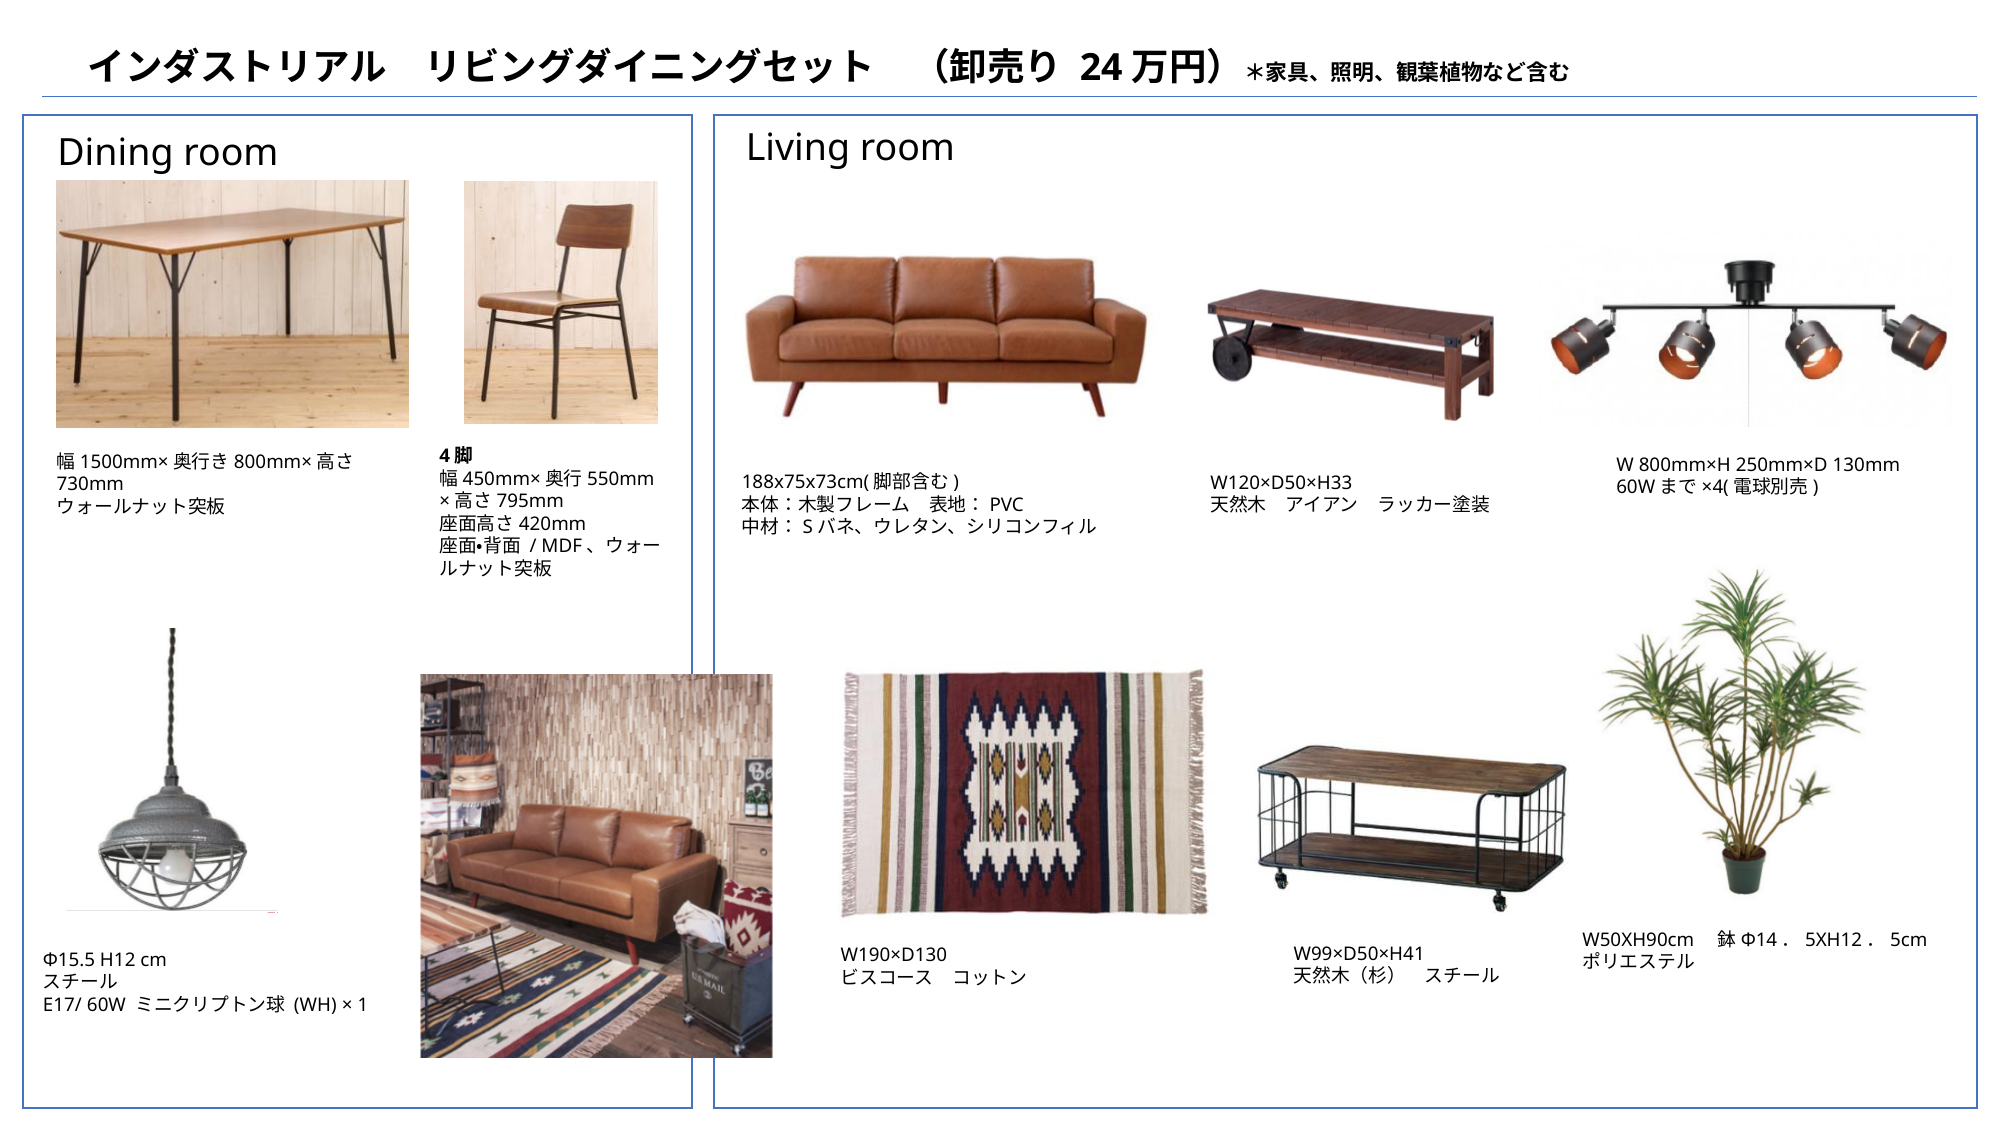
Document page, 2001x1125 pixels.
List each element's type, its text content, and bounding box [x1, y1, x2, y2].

text_box W120×D50×H33 天然木 アイアン ラッカー塗装 [1195, 462, 1522, 523]
picture [1183, 272, 1516, 434]
text_box [713, 114, 1978, 1109]
picture [56, 180, 409, 428]
text_box 188x75x73cm(脚部含む) 本体：木製フレーム 表地：PVC 中材：Sバネ、ウレタン、シリコンフィル [727, 462, 1112, 545]
text_box W 800mm×H 250mm×D 130mm 60Wまで×4(電球別売) [1601, 445, 1963, 506]
picture [1539, 224, 1953, 427]
text_box 幅1500mm×奥行き800mm×高さ730mm ウォールナット突板 [41, 442, 424, 525]
text_box Living room [731, 115, 971, 175]
text_box Dining room [42, 120, 294, 181]
picture [831, 660, 1215, 927]
text_box 4脚 幅450mm×奥行550mm ×高さ795mm 座面高さ420mm 座面・背面 / MDF、ウォールナット突板 [424, 436, 680, 587]
picture [1241, 737, 1579, 920]
text_box [22, 114, 693, 1109]
picture [420, 674, 779, 1058]
picture [66, 628, 278, 913]
picture [464, 181, 658, 424]
picture [727, 224, 1160, 447]
text_box W99×D50×H41 天然木（杉） スチール [1278, 934, 1533, 994]
picture [1594, 560, 1877, 905]
text_box インダストリアル リビングダイニングセット （卸売り 24万円）＊家具、照明、観葉植物など含む [72, 35, 1946, 96]
